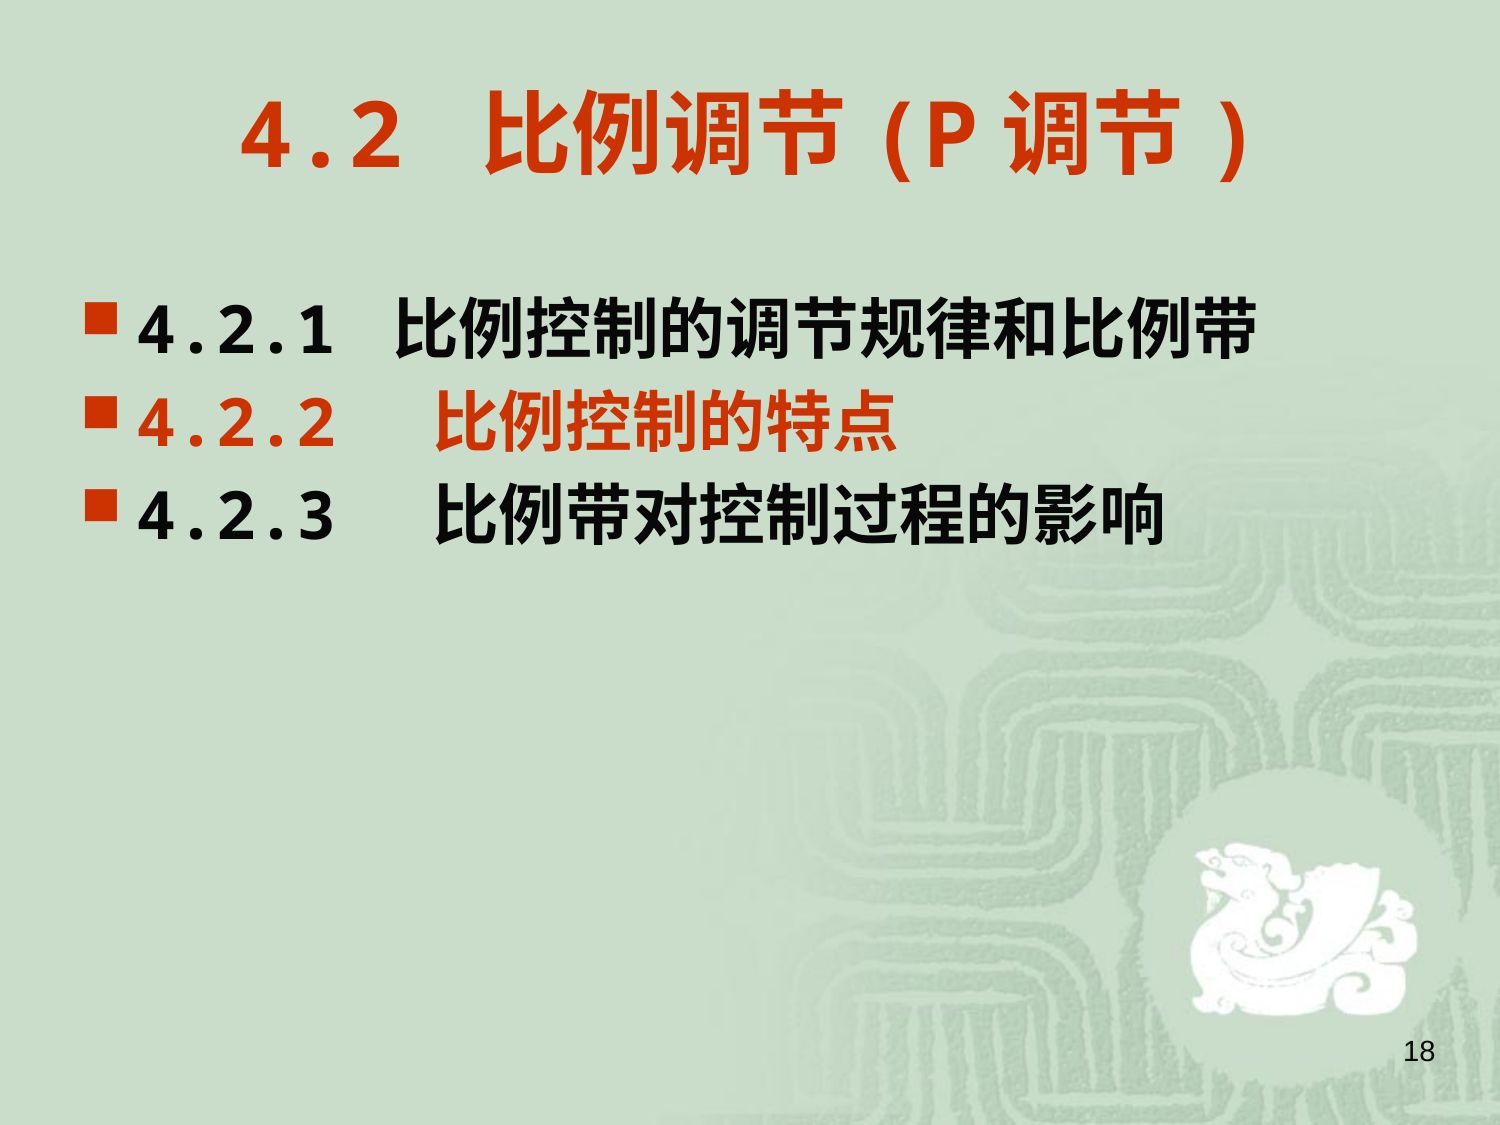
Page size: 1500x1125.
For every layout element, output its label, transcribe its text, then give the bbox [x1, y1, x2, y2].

list 4.2.1 比例控制的调节规律和比例带 4.2.2 比例控制的特点 4.2.3 比例带对控制过程的影响 [64, 279, 1376, 989]
title 4.2 比例调节(P调节) [49, 37, 1451, 225]
picture [0, 0, 1500, 1125]
slide_number 18 [1074, 1024, 1451, 1103]
